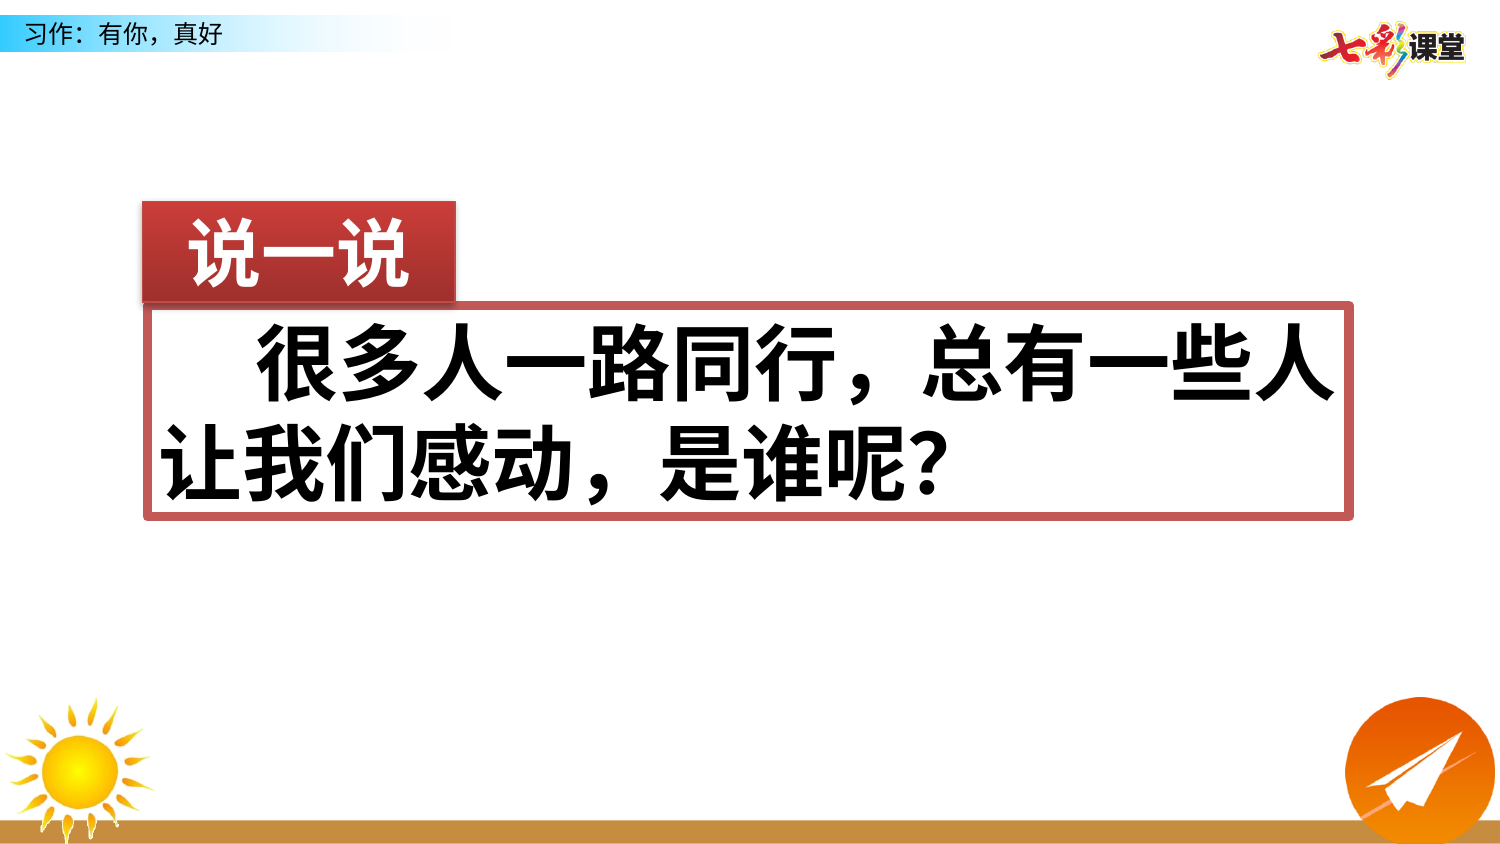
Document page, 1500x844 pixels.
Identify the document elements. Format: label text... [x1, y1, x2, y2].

picture [1316, 20, 1468, 80]
picture [5, 697, 155, 844]
text_box 很多人一路同行，总有一些人让我们感动，是谁呢？ [146, 303, 1351, 519]
picture [1345, 697, 1495, 844]
text_box 说一说 [142, 201, 456, 303]
